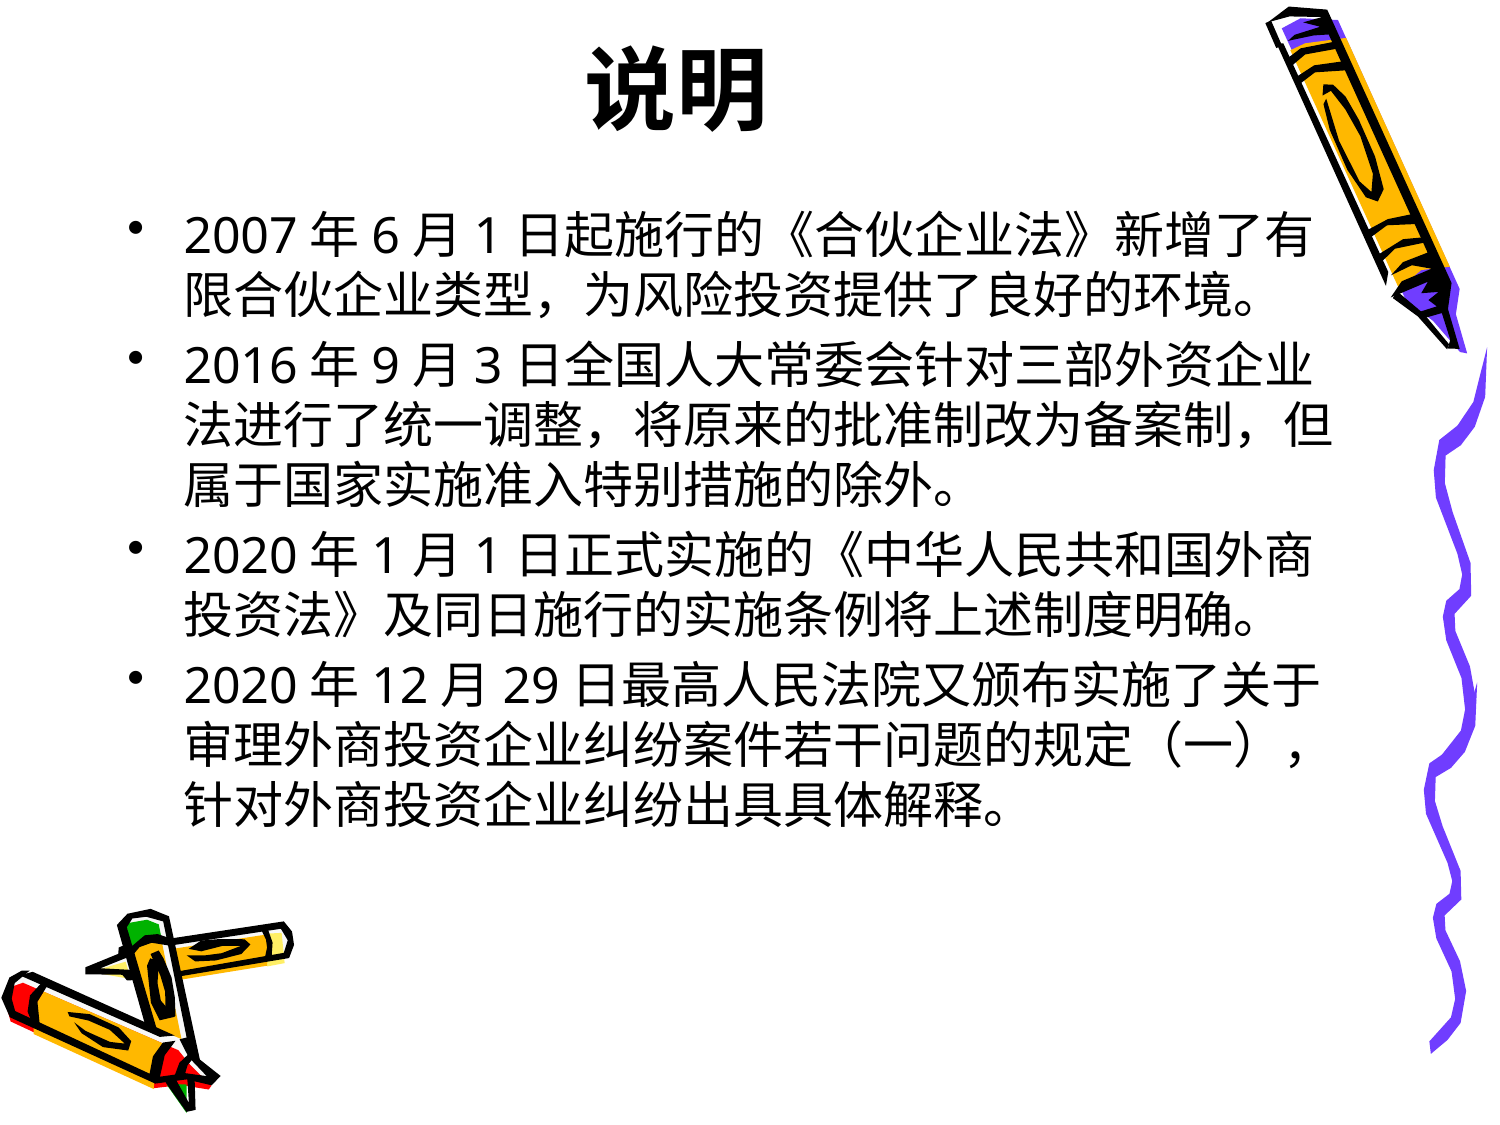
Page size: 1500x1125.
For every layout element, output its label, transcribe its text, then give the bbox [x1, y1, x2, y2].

title 说明 [112, 24, 1240, 150]
list 2007年6月1日起施行的《合伙企业法》新增了有限合伙企业类型，为风险投资提供了良好的环境。 2016年9月3日全国人大常委会针对三部外资企业法进行了统一调整，将原来的批准制改为备案制，但属于国家实施准入特别措施的除外。 2020年1月1日正式实施的《中华人民共和国外商投资法》及同日施行的实施条例将上述制度明确。 2020年12月29日最高人民法院又颁布实施了关于审理外商投资企业纠纷案件若干问题的规定（一），针对外商投资企业纠纷出具具体解释。 [111, 196, 1375, 965]
